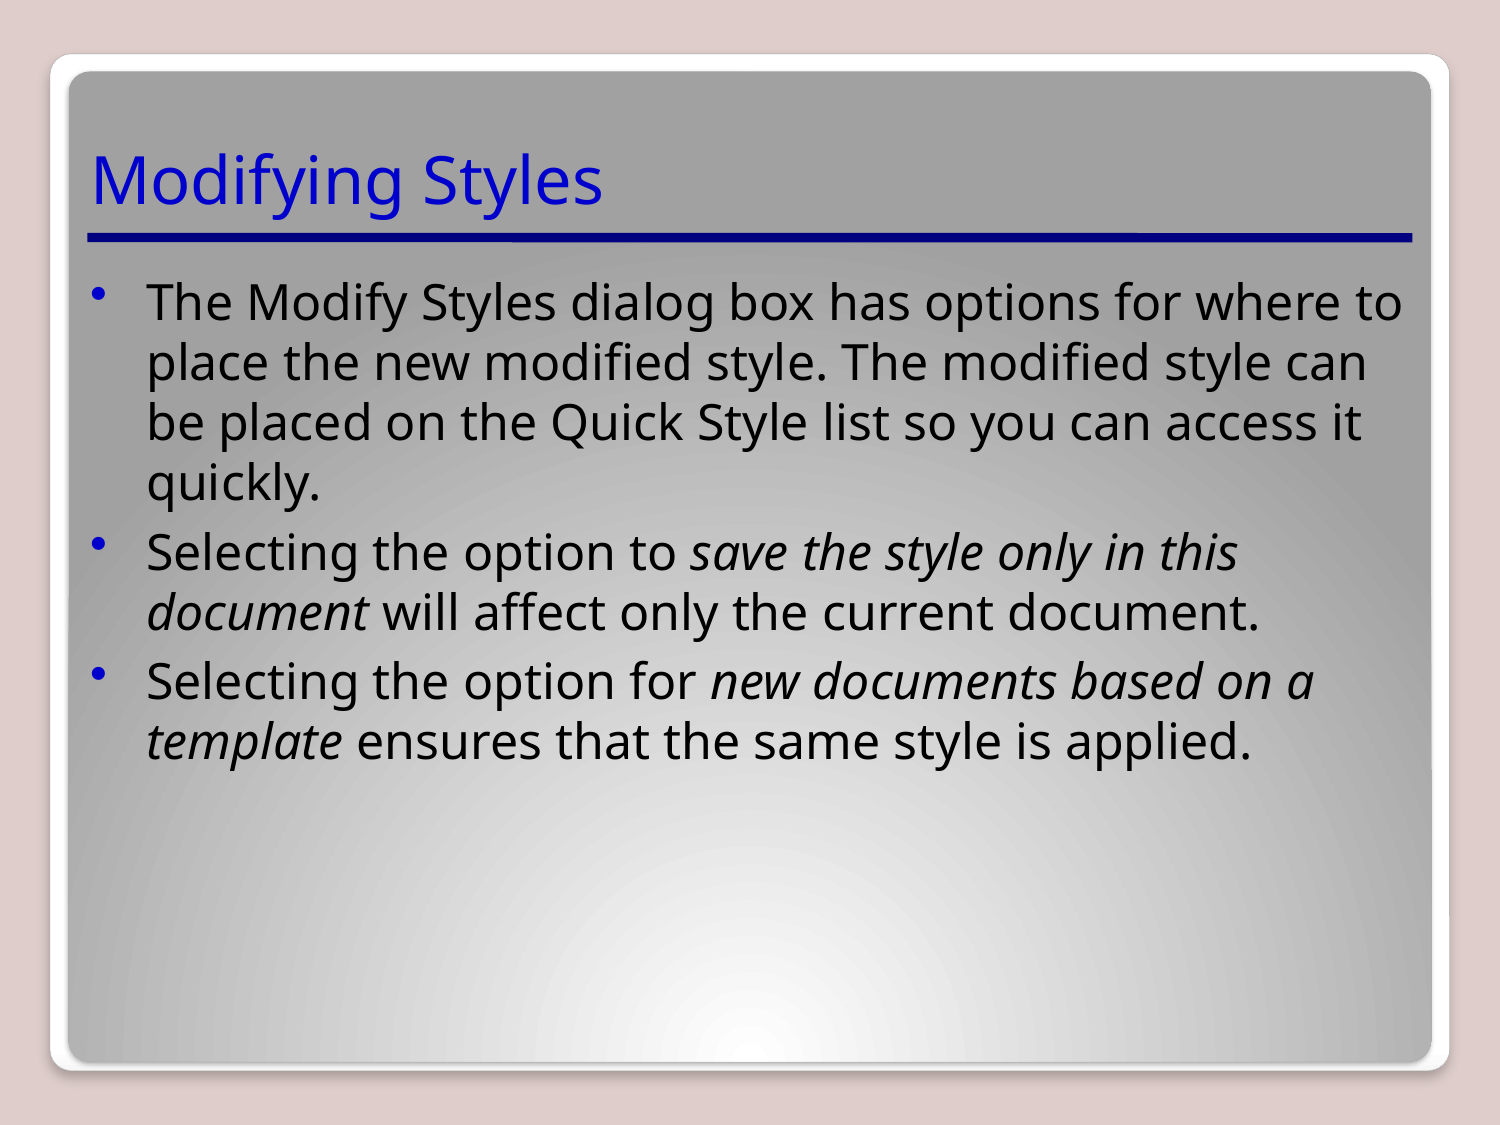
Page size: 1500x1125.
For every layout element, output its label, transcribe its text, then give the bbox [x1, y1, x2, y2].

title Modifying Styles [74, 74, 1426, 226]
list The Modify Styles dialog box has options for where to place the new modified style. The modified style can be placed on the Quick Style list so you can access it quickly. Selecting the option to save the style only in this document will affect only the current document. Selecting the option for new documents based on a template ensures that the same style is applied. [74, 262, 1426, 1063]
